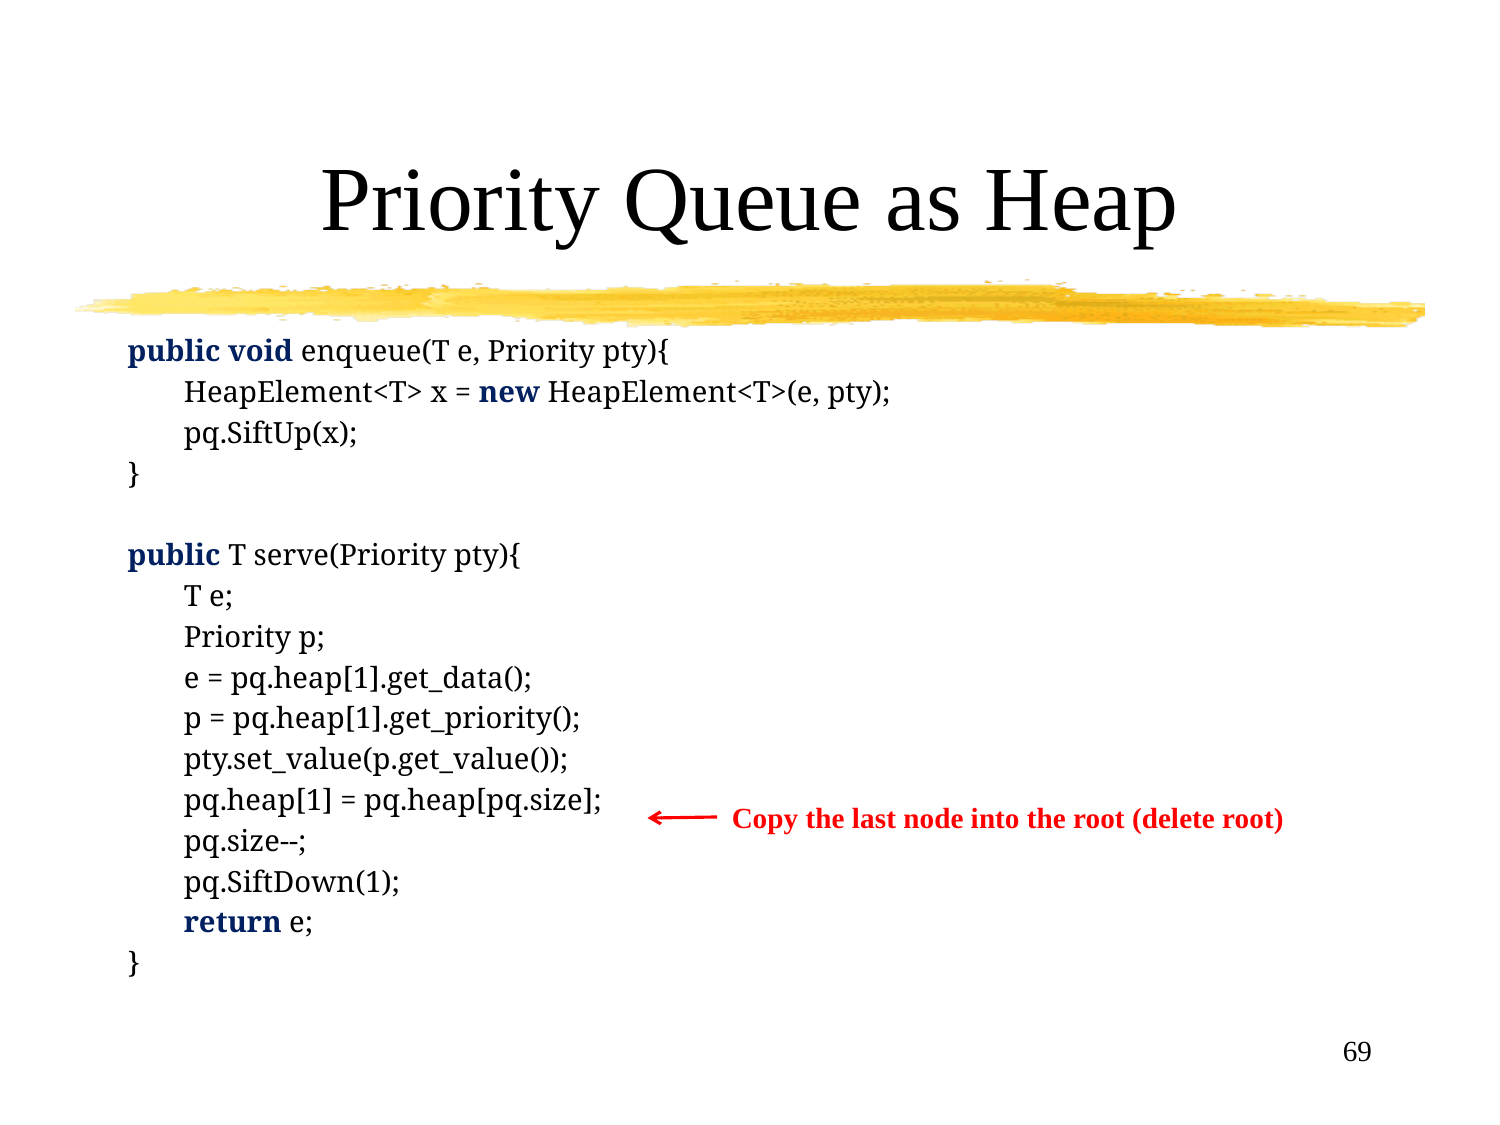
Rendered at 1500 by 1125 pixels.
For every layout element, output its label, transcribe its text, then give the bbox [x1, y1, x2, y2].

text_box Copy the last node into the root (delete root) [717, 792, 1300, 842]
slide_number 69 [1074, 1024, 1388, 1101]
list public void enqueue(T e, Priority pty){ HeapElement<T> x = new HeapElement<T>(e, pty); pq.SiftUp(x); } public T serve(Priority pty){ T e; Priority p; e = pq.heap[1].get_data(); p = pq.heap[1].get_priority(); pty.set_value(p.get_value()); pq.heap[1] = pq.heap[pq.size]; pq.size--; pq.SiftDown(1); return e; } [112, 324, 1388, 1001]
title Priority Queue as Heap [112, 99, 1388, 288]
picture [75, 274, 1425, 338]
